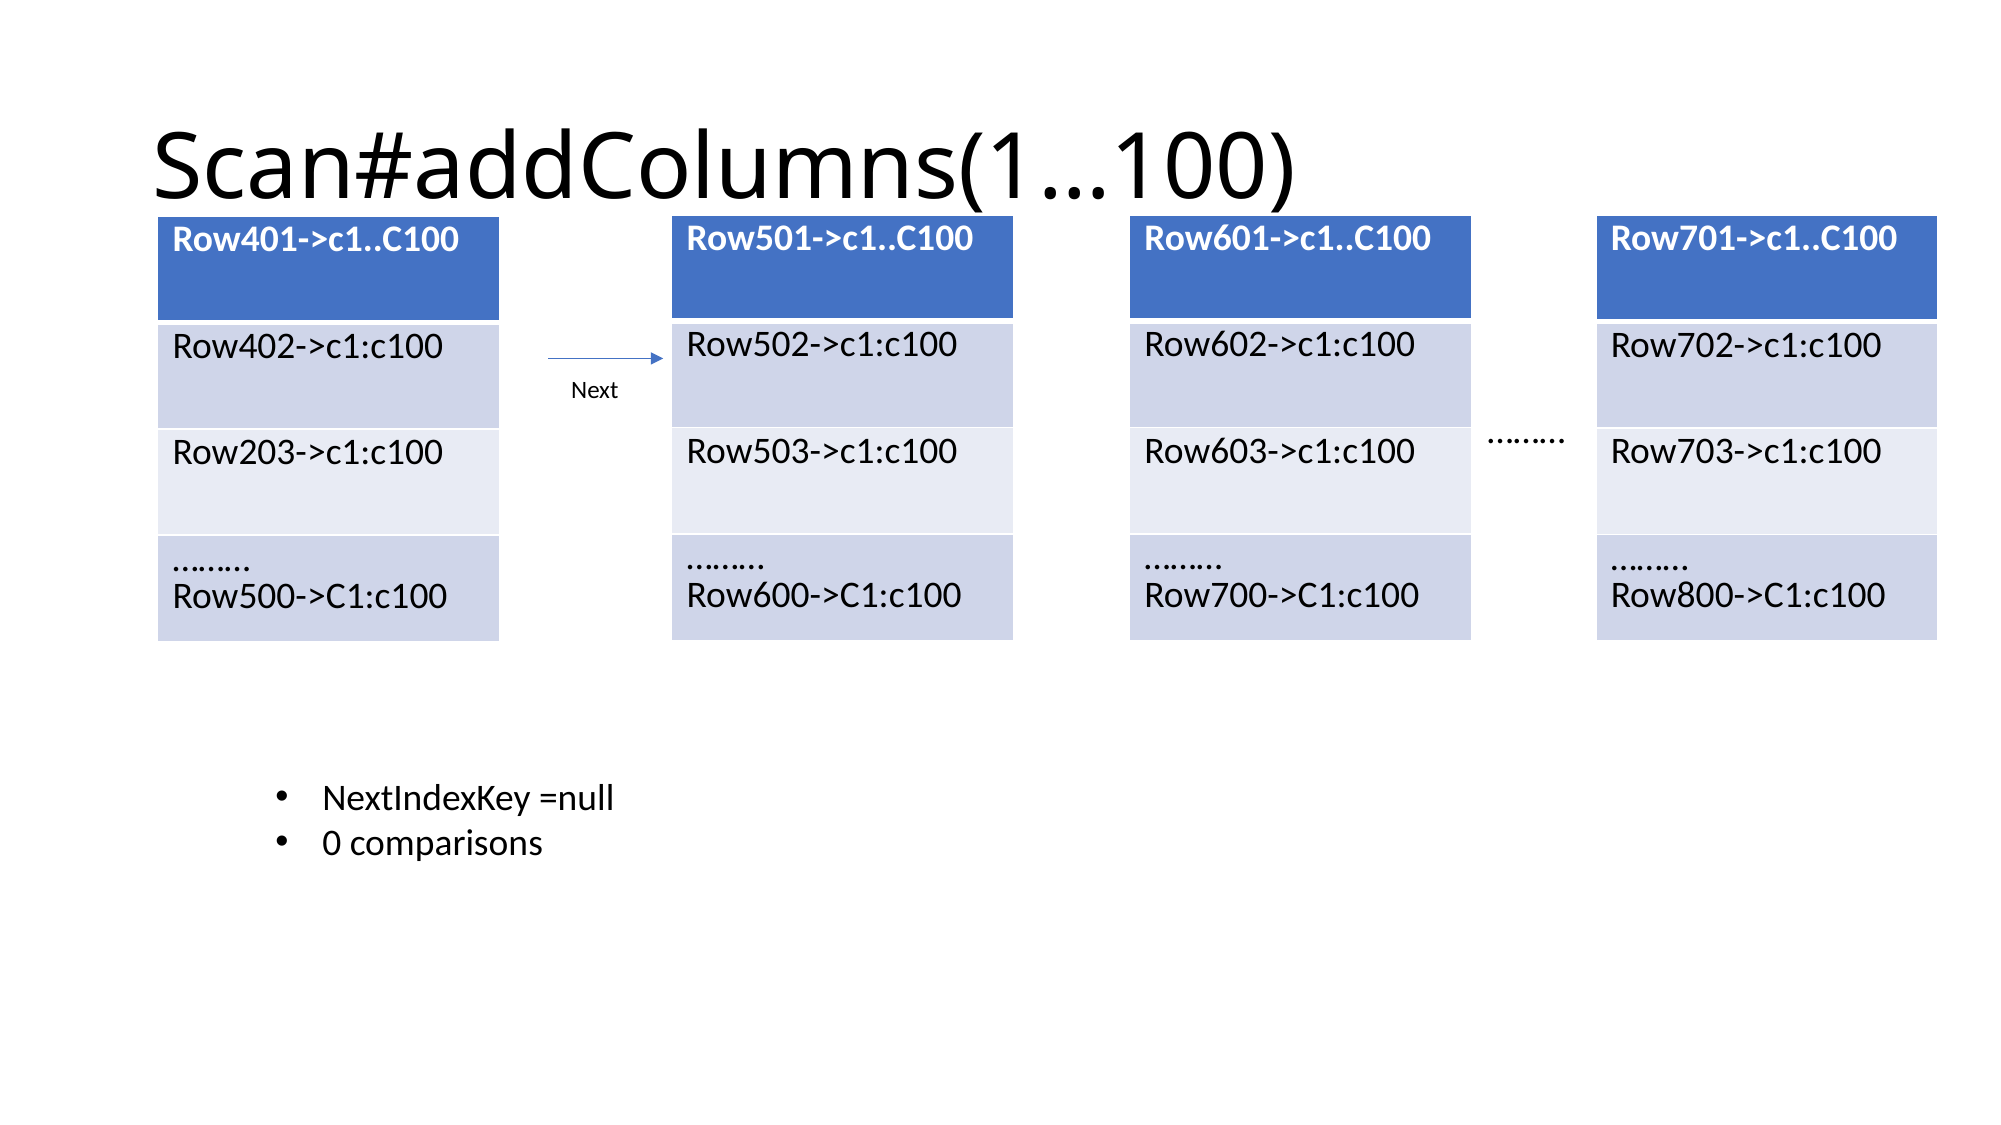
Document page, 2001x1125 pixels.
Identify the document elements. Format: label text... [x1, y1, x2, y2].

table_cell Row402->c1:c100 [158, 325, 499, 428]
table_header Row701->c1..C100 [1597, 216, 1937, 319]
table_cell ……… Row700->C1:c100 [1130, 535, 1471, 640]
text_box NextIndexKey =null 0 comparisons [260, 765, 945, 961]
table_cell ……… Row600->C1:c100 [672, 535, 1013, 640]
table_cell Row703->c1:c100 [1597, 429, 1937, 534]
title Scan#addColumns(1…100) [137, 59, 1863, 278]
table_cell Row702->c1:c100 [1597, 324, 1937, 427]
table_cell ……… Row500->C1:c100 [158, 536, 499, 641]
table_header Row501->c1..C100 [672, 216, 1013, 318]
table_cell Row603->c1:c100 [1130, 428, 1471, 533]
table_cell ……… Row800->C1:c100 [1597, 535, 1937, 640]
table_cell Row602->c1:c100 [1130, 324, 1471, 427]
table_header Row601->c1..C100 [1130, 216, 1471, 318]
table_cell Row502->c1:c100 [672, 324, 1013, 427]
text_box Next [556, 366, 636, 411]
table_header Row401->c1..C100 [158, 217, 499, 320]
table_cell Row203->c1:c100 [158, 430, 499, 534]
table_cell Row503->c1:c100 [672, 428, 1013, 533]
text_box ……… [1472, 398, 1719, 459]
